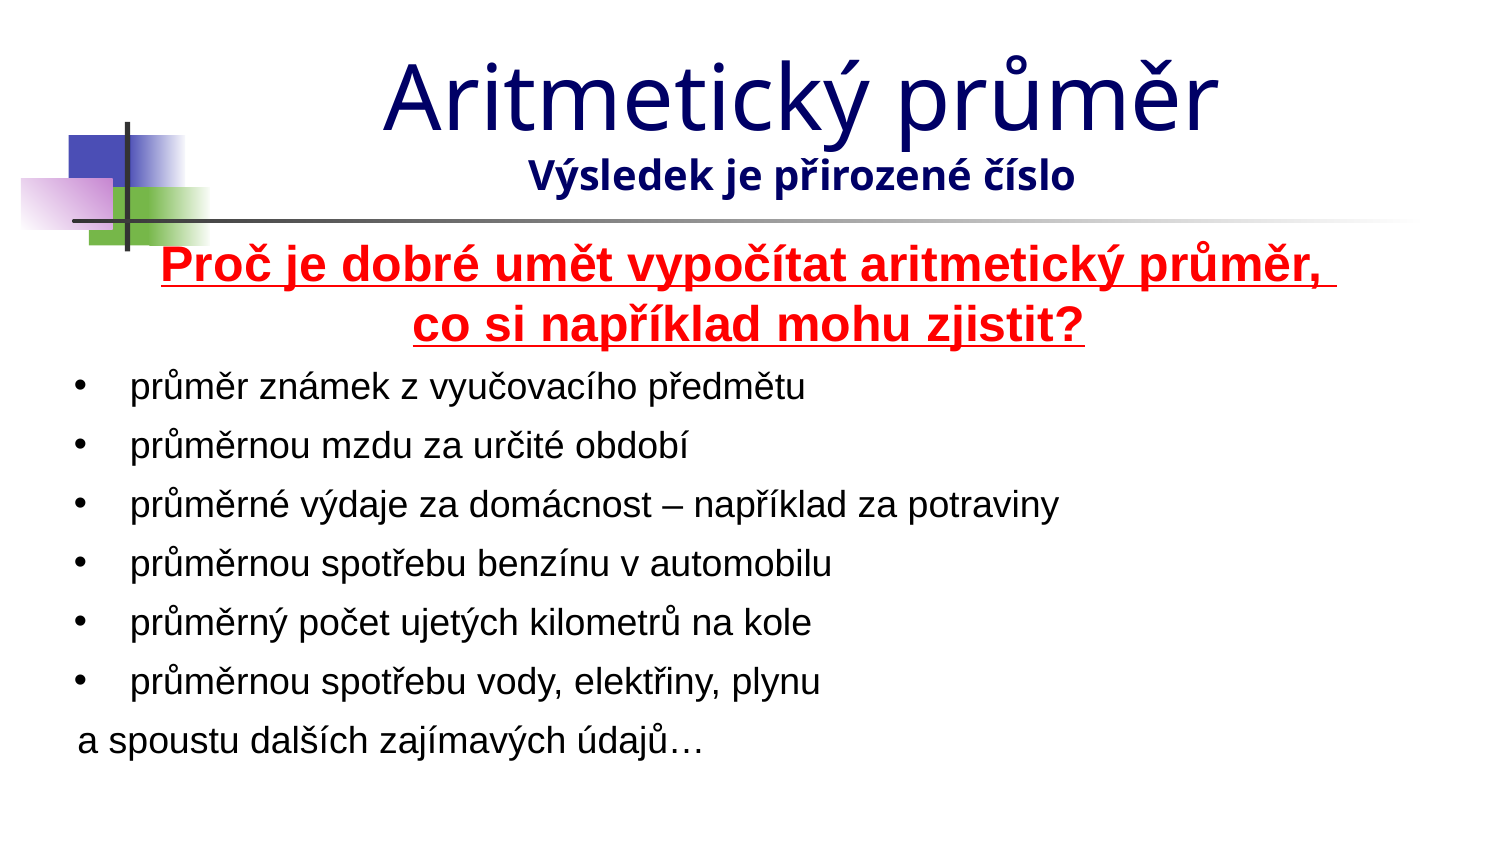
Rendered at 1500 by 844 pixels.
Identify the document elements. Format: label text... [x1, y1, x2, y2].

text_box a spoustu dalších zajímavých údajů… [62, 708, 721, 769]
text_box průměrnou spotřebu vody, elektřiny, plynu [59, 649, 1442, 710]
title Aritmetický průměr Výsledek je přirozené číslo [104, 29, 1500, 210]
text_box průměrný počet ujetých kilometrů na kole [59, 590, 1471, 651]
text_box Proč je dobré umět vypočítat aritmetický průměr, co si například mohu zjistit? [0, 224, 1498, 360]
text_box průměrnou mzdu za určité období [58, 413, 809, 474]
text_box průměrnou spotřebu benzínu v automobilu [59, 531, 1469, 590]
text_box průměr známek z vyučovacího předmětu [59, 354, 1483, 414]
text_box průměrné výdaje za domácnost – například za potraviny [59, 472, 1469, 531]
